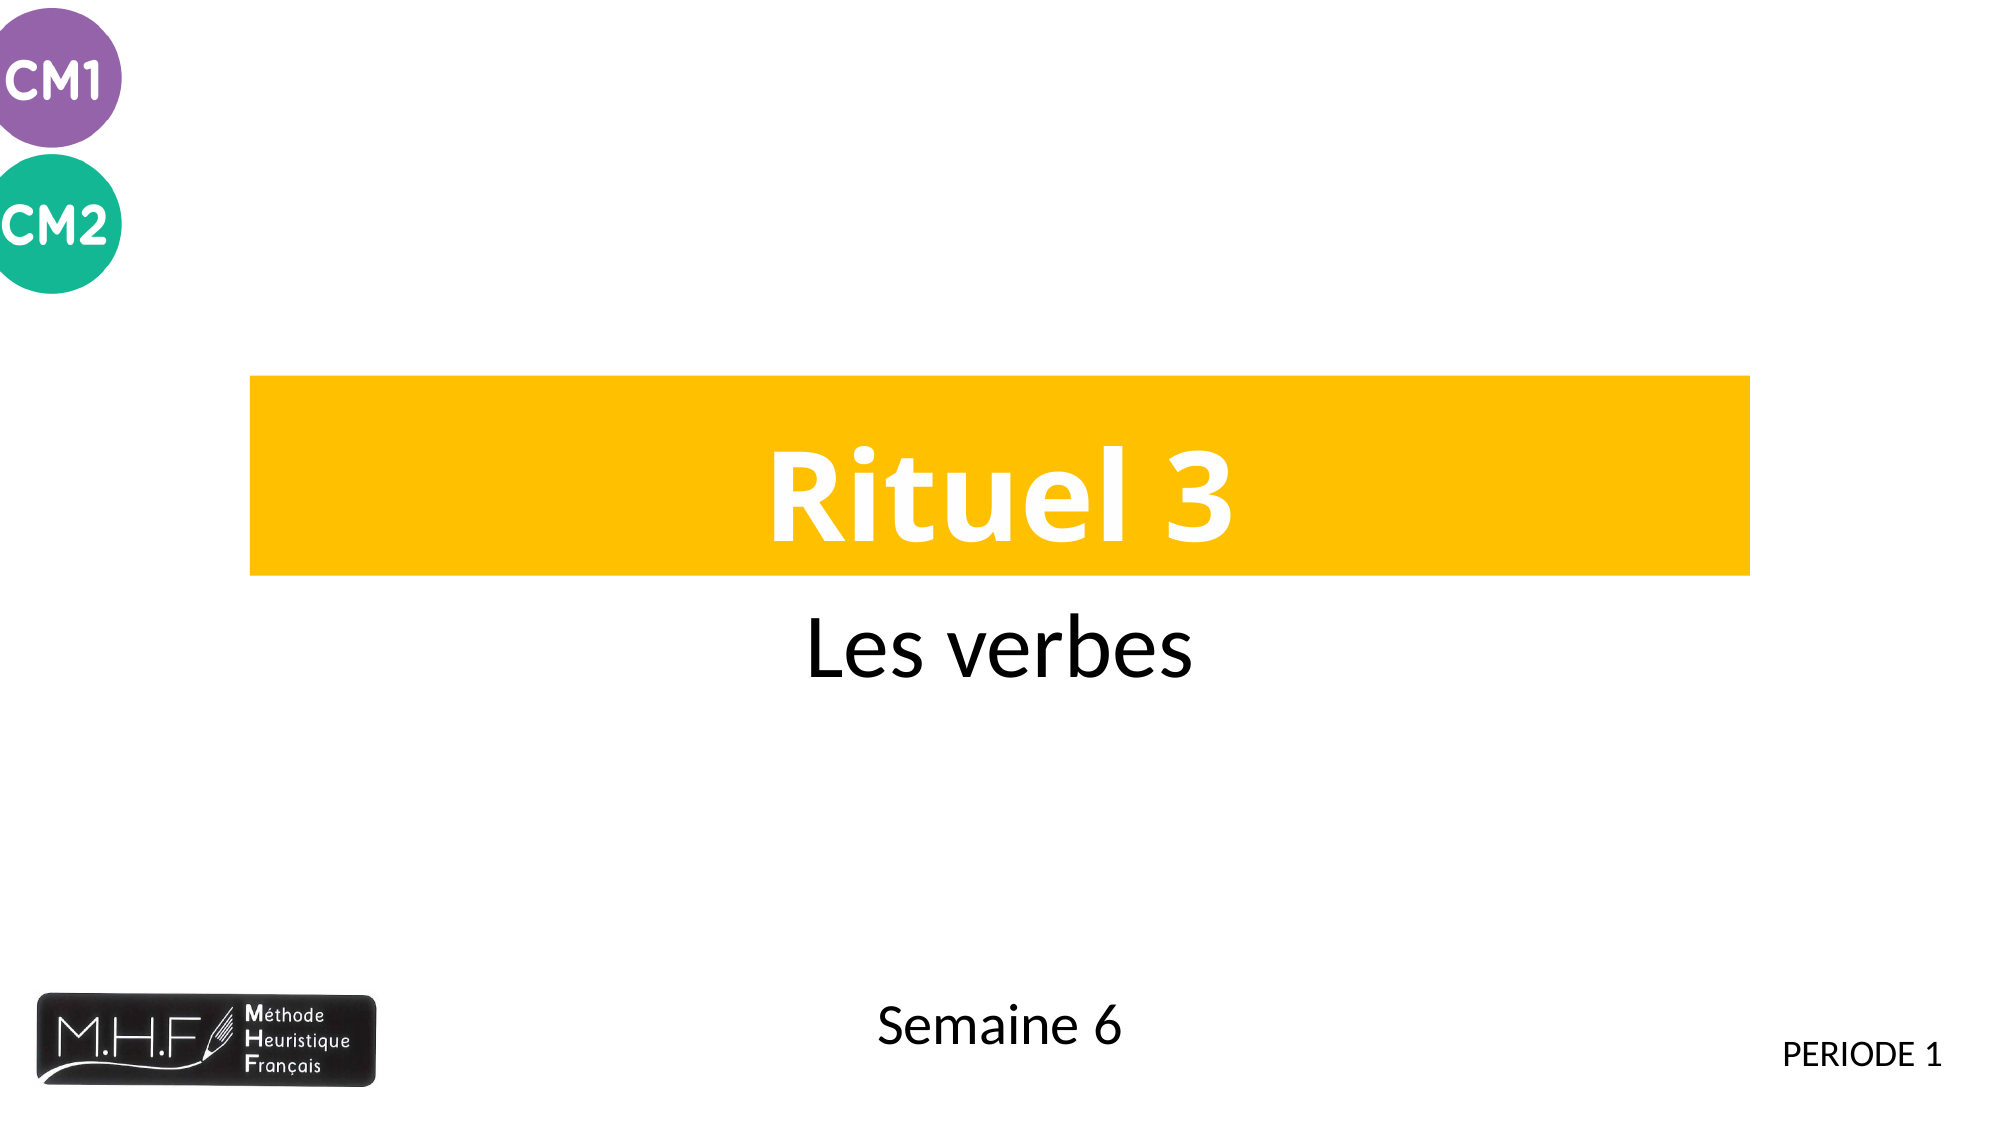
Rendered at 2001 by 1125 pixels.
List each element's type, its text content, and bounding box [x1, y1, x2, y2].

subtitle Les verbes [249, 590, 1750, 863]
text_box PERIODE 1 [1750, 1021, 1967, 1082]
text_box Semaine 6 [249, 987, 1750, 1118]
title Rituel 3 [249, 375, 1750, 576]
picture [0, 0, 134, 298]
picture [33, 990, 379, 1089]
